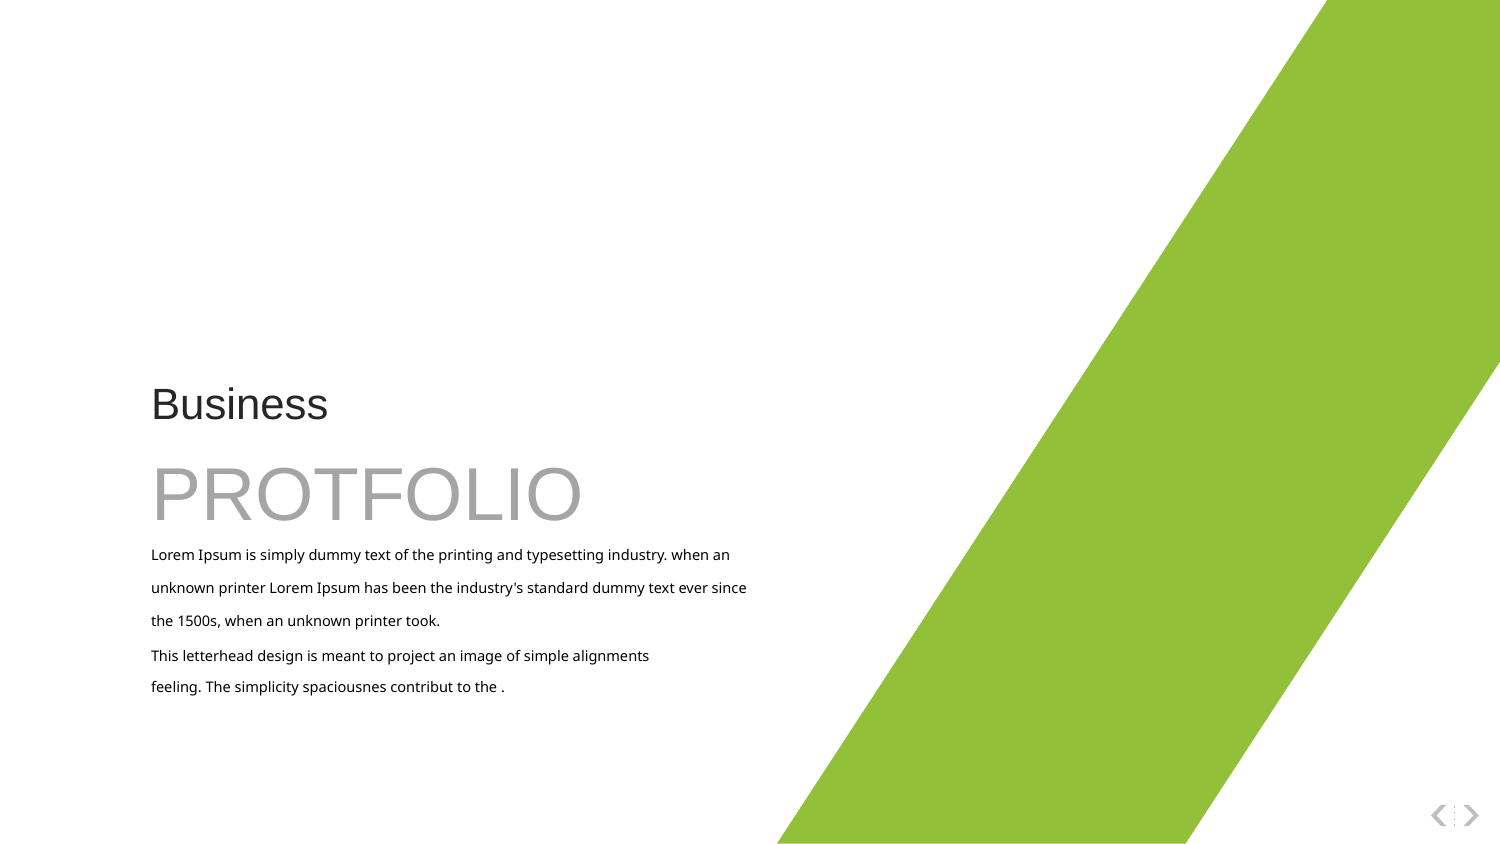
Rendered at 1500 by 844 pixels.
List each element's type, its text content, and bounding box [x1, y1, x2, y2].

text_box [776, 699, 871, 844]
text_box Business PROTFOLIO [151, 392, 609, 509]
text_box [1299, 0, 1500, 468]
picture [876, 44, 1427, 844]
text_box This letterhead design is meant to project an image of simple alignments feeling. The simplicity spaciousnes contribut to the . [151, 633, 750, 696]
text_box Lorem Ipsum is simply dummy text of the printing and typesetting industry. when an unknown printer Lorem Ipsum has been the industry's standard dummy text ever since the 1500s, when an unknown printer took. [151, 541, 750, 619]
